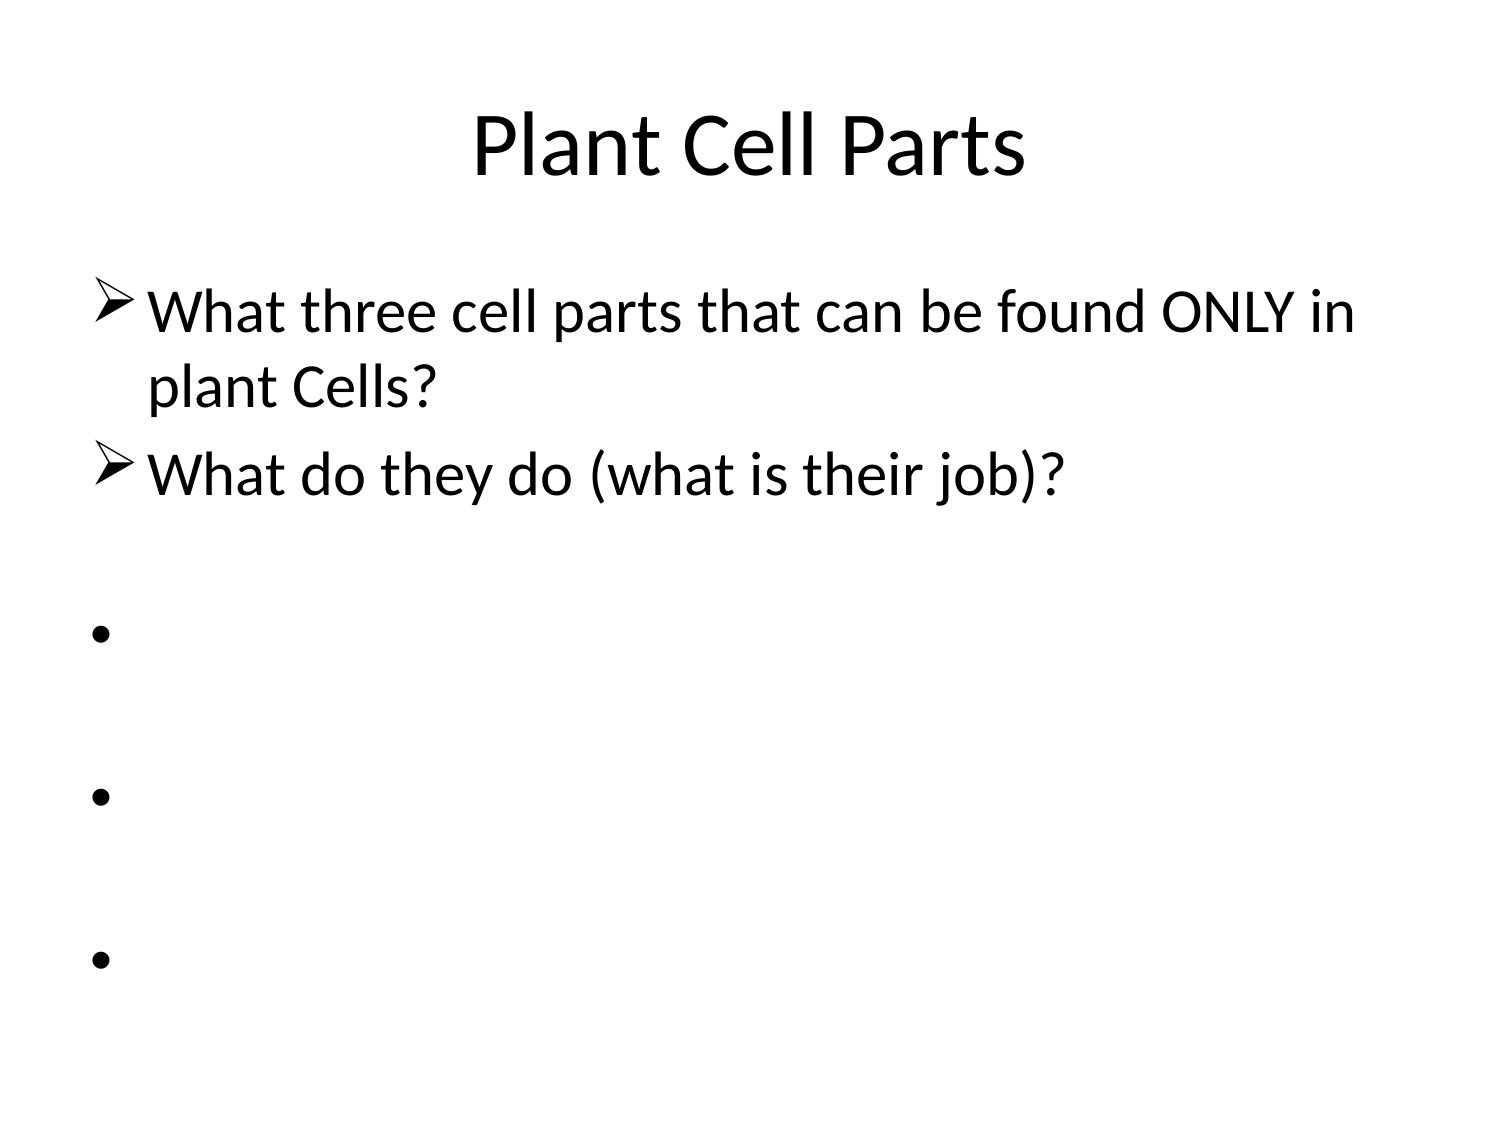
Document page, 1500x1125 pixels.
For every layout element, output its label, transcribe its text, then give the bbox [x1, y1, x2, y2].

list What three cell parts that can be found ONLY in plant Cells? What do they do (what is their job)? [75, 262, 1425, 1005]
title Plant Cell Parts [75, 45, 1425, 233]
